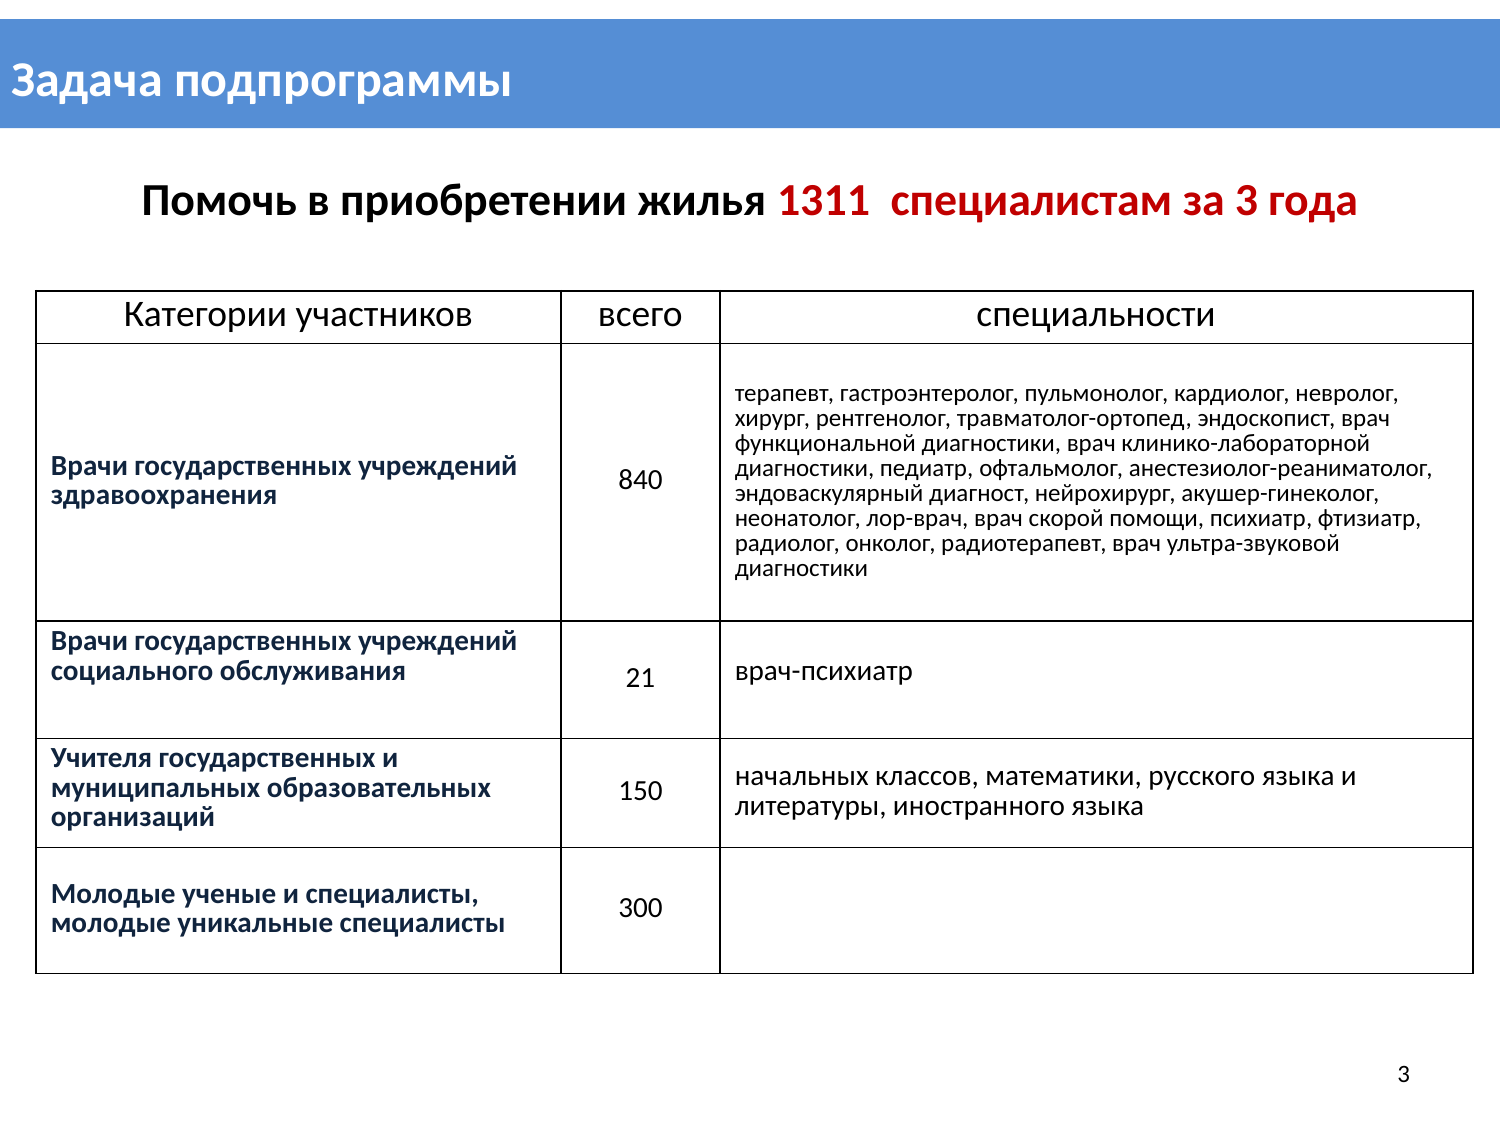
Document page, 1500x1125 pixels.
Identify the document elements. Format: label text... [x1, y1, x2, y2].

table_cell 300 [562, 848, 719, 973]
table_cell 150 [562, 739, 719, 847]
table_cell [721, 848, 1472, 973]
table_cell Врачи государственных учреждений здравоохранения [37, 344, 560, 620]
table_header Категории участников [37, 292, 560, 343]
table_header всего [562, 292, 719, 343]
slide_number 3 [1074, 1042, 1425, 1103]
table_cell Учителя государственных и муниципальных образовательных организаций [37, 739, 560, 847]
text_box Задача подпрограммы [0, 19, 1500, 129]
table_cell 21 [562, 622, 719, 738]
table_cell врач-психиатр [721, 622, 1472, 738]
text_box Помочь в приобретении жилья 1311 специалистам за 3 года [82, 162, 1418, 233]
table_cell Молодые ученые и специалисты, молодые уникальные специалисты [37, 848, 560, 973]
table_cell терапевт, гастроэнтеролог, пульмонолог, кардиолог, невролог, хирург, рентгенолог, травматолог-ортопед, эндоскопист, врач функциональной диагностики, врач клинико-лабораторной диагностики, педиатр, офтальмолог, анестезиолог-реаниматолог, эндоваскулярный диагност, нейрохирург, акушер-гинеколог, неонатолог, лор-врач, врач скорой помощи, психиатр, фтизиатр, радиолог, онколог, радиотерапевт, врач ультра-звуковой диагностики [721, 344, 1472, 620]
table_header специальности [721, 292, 1472, 343]
table_cell Врачи государственных учреждений социального обслуживания [37, 622, 560, 738]
table_cell начальных классов, математики, русского языка и литературы, иностранного языка [721, 739, 1472, 847]
table_cell 840 [562, 344, 719, 620]
